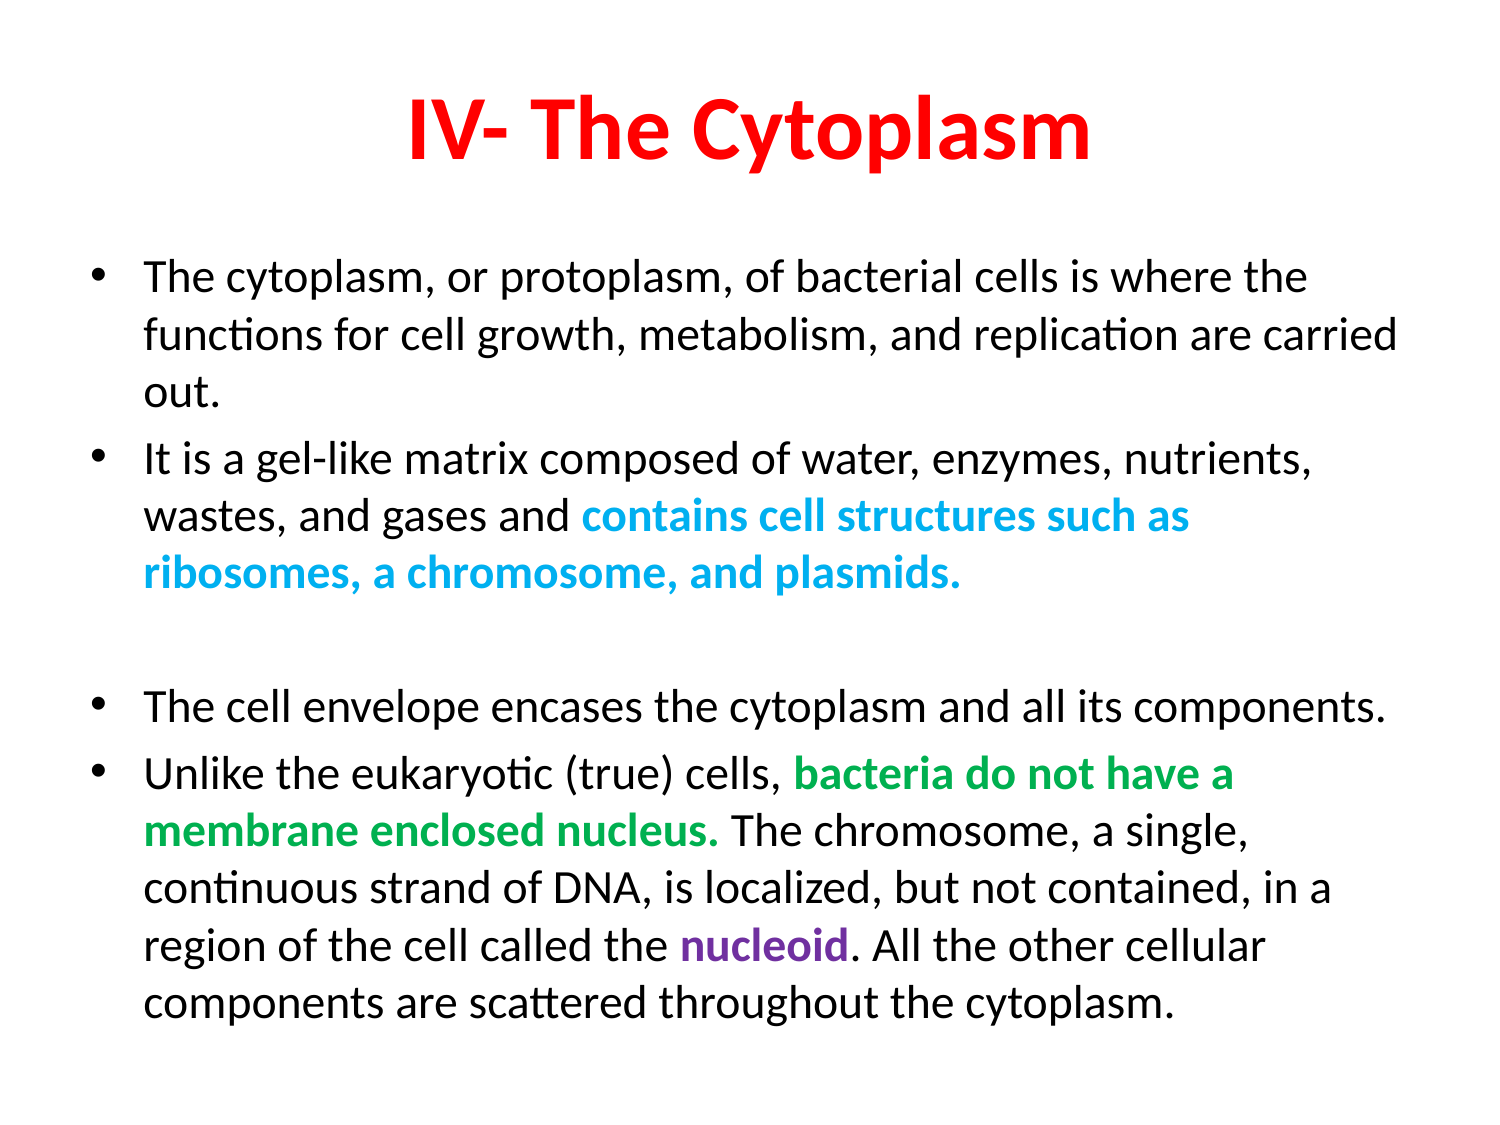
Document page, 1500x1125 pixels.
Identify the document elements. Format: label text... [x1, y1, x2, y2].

title IV- The Cytoplasm [75, 45, 1425, 200]
list The cytoplasm, or protoplasm, of bacterial cells is where the functions for cell growth, metabolism, and replication are carried out. It is a gel-like matrix composed of water, enzymes, nutrients, wastes, and gases and contains cell structures such as ribosomes, a chromosome, and plasmids. The cell envelope encases the cytoplasm and all its components. Unlike the eukaryotic (true) cells, bacteria do not have a membrane enclosed nucleus. The chromosome, a single, continuous strand of DNA, is localized, but not contained, in a region of the cell called the nucleoid. All the other cellular components are scattered throughout the cytoplasm. [75, 237, 1425, 1088]
